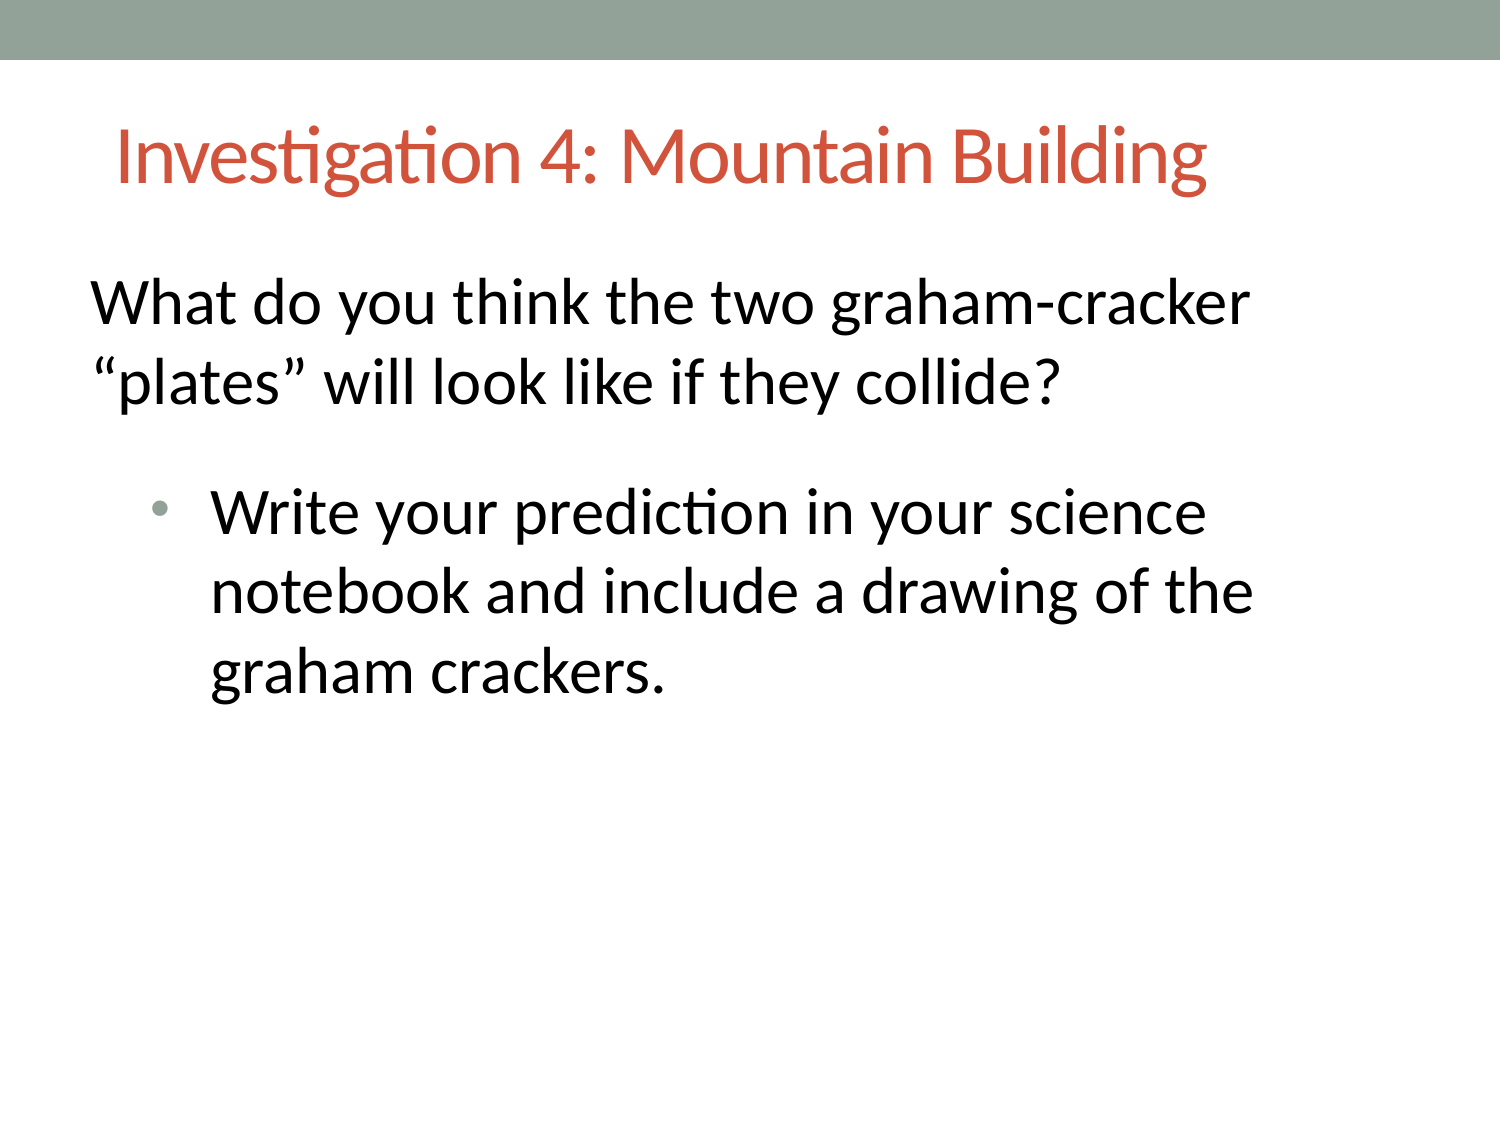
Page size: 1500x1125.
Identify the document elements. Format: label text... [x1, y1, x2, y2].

title Investigation 4: Mountain Building [99, 99, 1425, 200]
list What do you think the two graham-cracker “plates” will look like if they collide? Write your prediction in your science notebook and include a drawing of the graham crackers. [75, 249, 1425, 1050]
